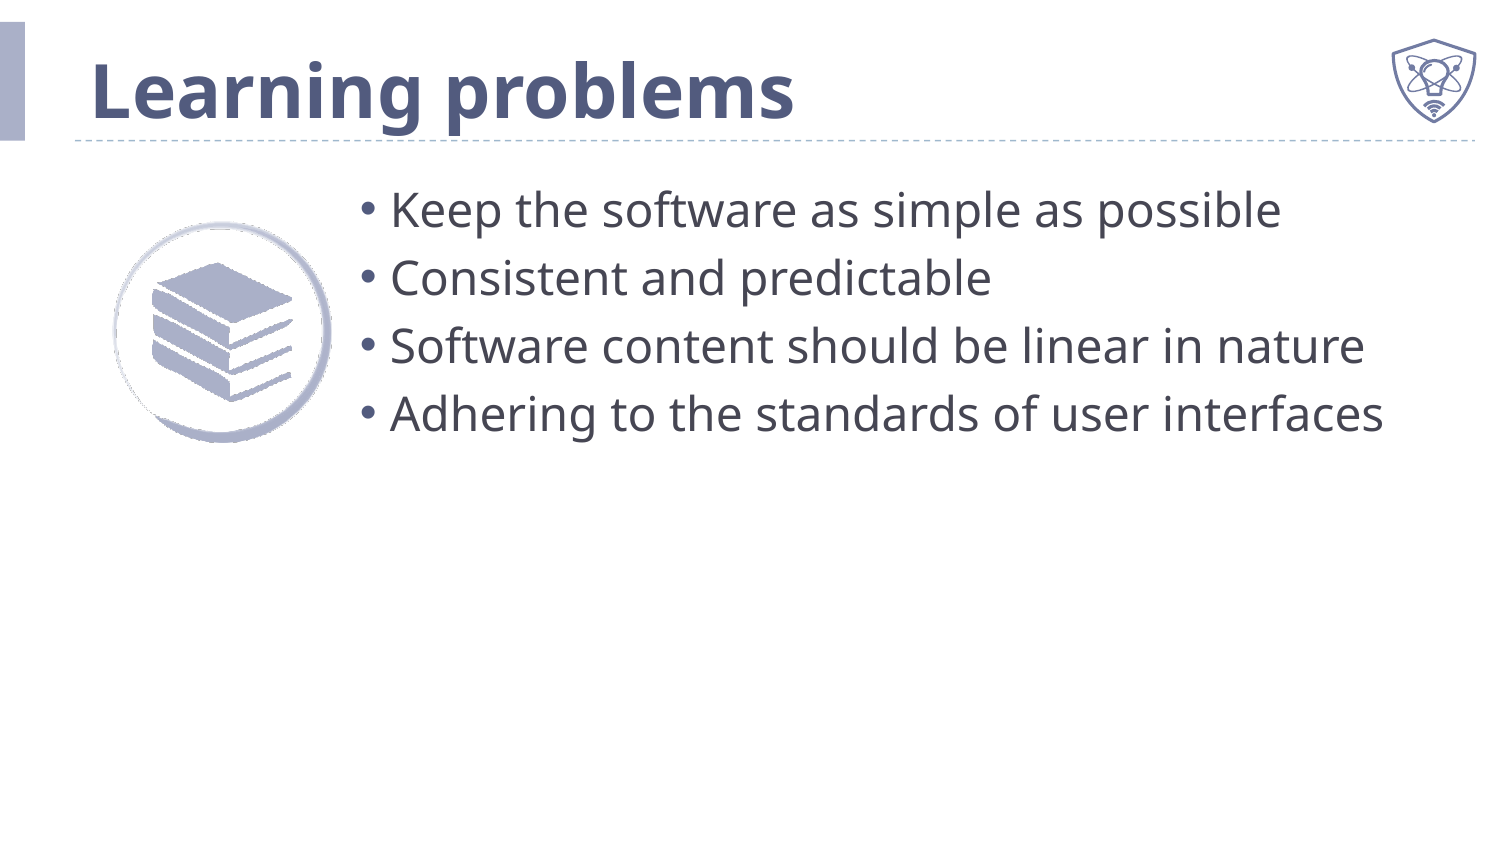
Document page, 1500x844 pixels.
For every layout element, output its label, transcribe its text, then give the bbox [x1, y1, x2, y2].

picture [112, 221, 332, 443]
list Keep the software as simple as possible Consistent and predictable Software content should be linear in nature Adhering to the standards of user interfaces [300, 171, 1475, 835]
title Learning problems [75, 18, 1475, 141]
